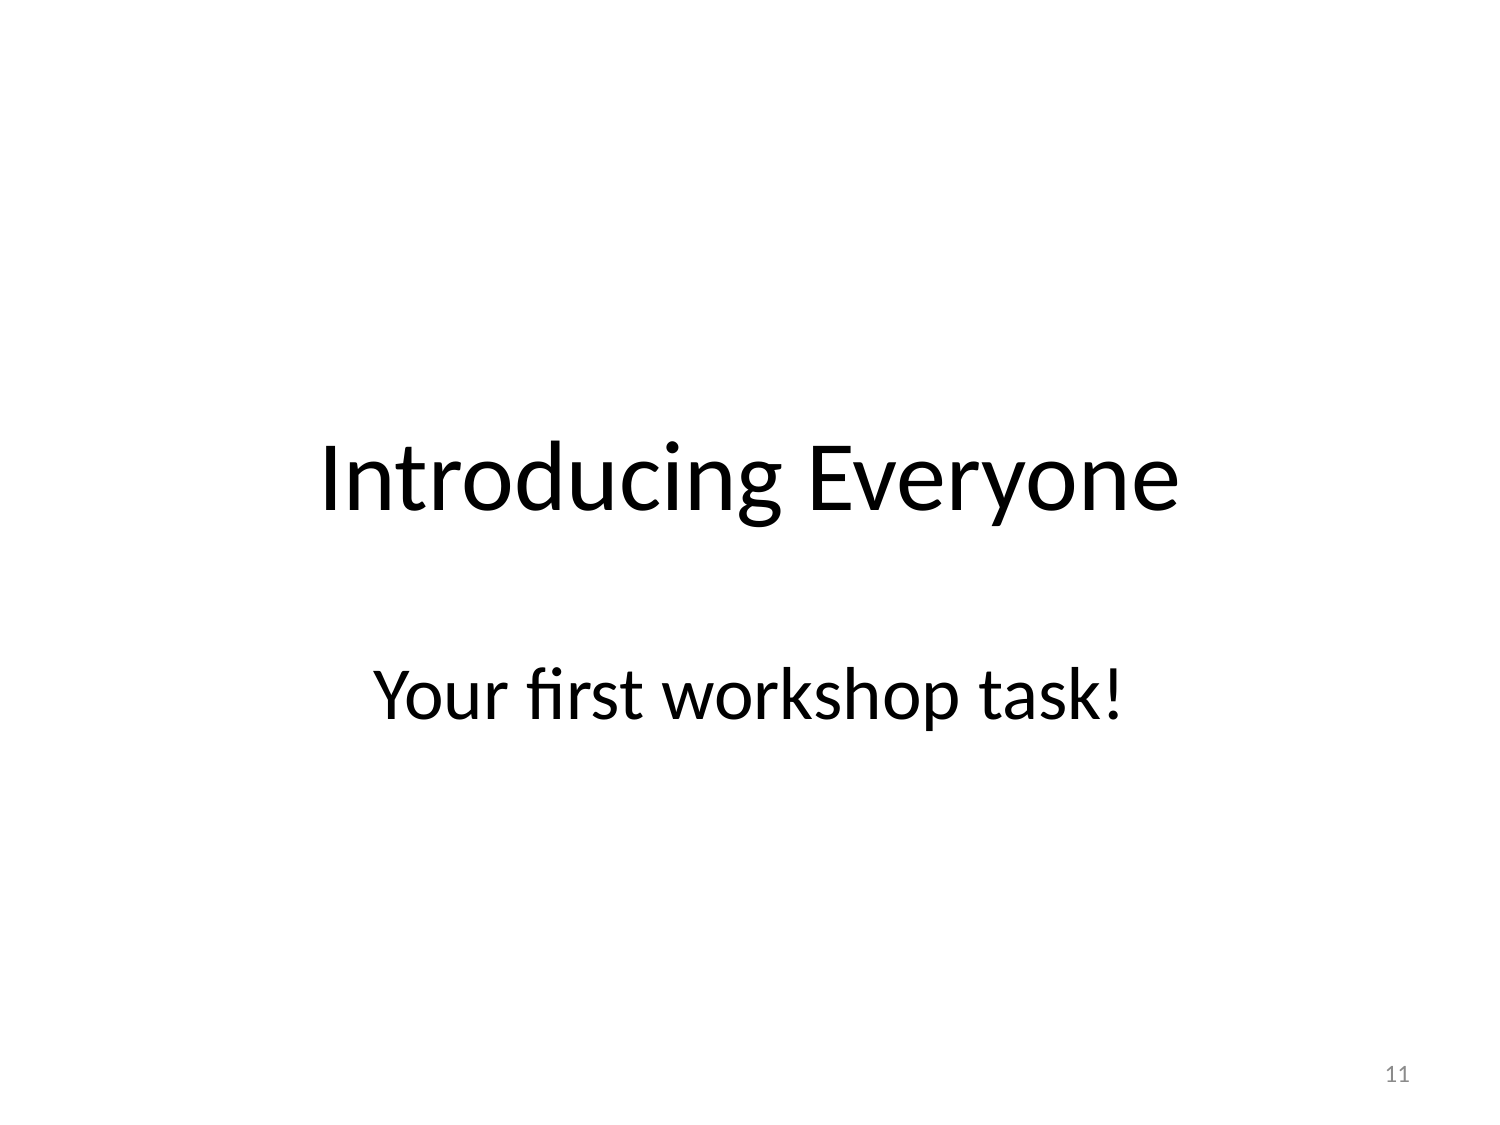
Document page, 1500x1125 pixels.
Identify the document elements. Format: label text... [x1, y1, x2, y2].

text_box Your first workshop task! [225, 637, 1275, 925]
text_box Introducing Everyone [112, 349, 1388, 591]
text_box <number> [1074, 1042, 1425, 1103]
